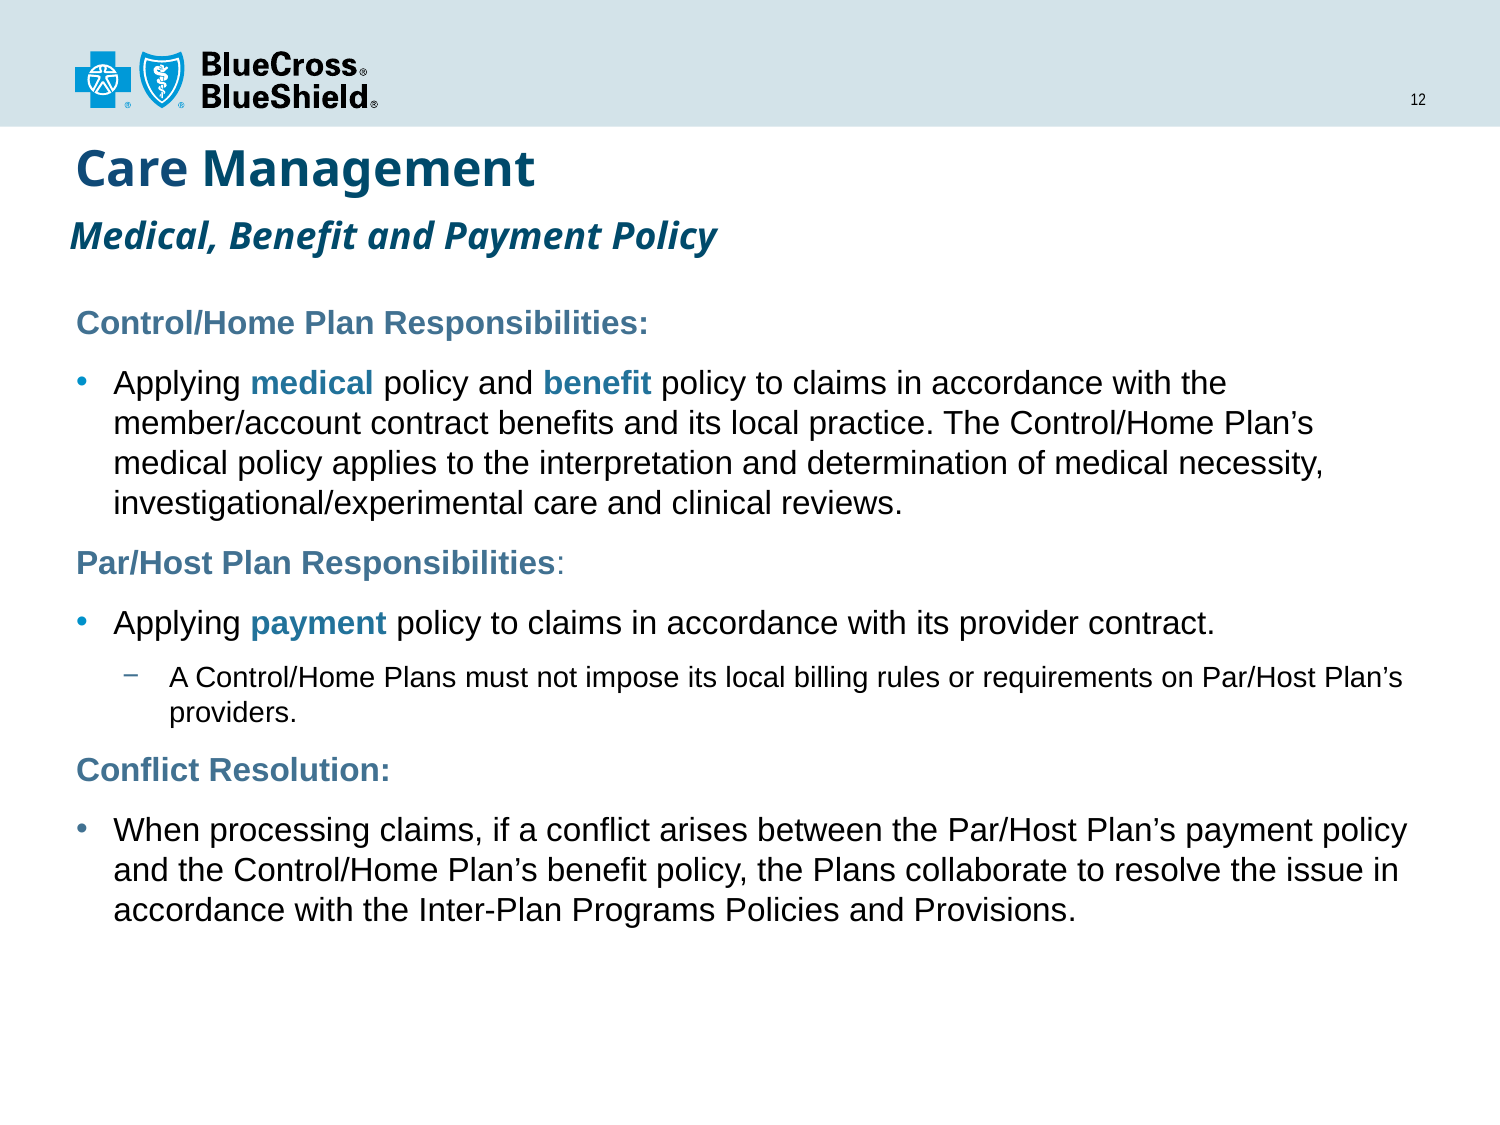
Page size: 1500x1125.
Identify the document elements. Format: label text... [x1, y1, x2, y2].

title Care Management [75, 133, 1426, 246]
list Control/Home Plan Responsibilities: Applying medical policy and benefit policy to claims in accordance with the member/account contract benefits and its local practice. The Control/Home Plan’s medical policy applies to the interpretation and determination of medical necessity, investigational/experimental care and clinical reviews. Par/Host Plan Responsibilities: Applying payment policy to claims in accordance with its provider contract. A Control/Home Plans must not impose its local billing rules or requirements on Par/Host Plan’s providers. Conflict Resolution: When processing claims, if a conflict arises between the Par/Host Plan’s payment policy and the Control/Home Plan’s benefit policy, the Plans collaborate to resolve the issue in accordance with the Inter-Plan Programs Policies and Provisions. [76, 301, 1426, 944]
list Medical, Benefit and Payment Policy [69, 212, 1420, 278]
picture [178, 101, 185, 109]
picture [124, 101, 131, 109]
